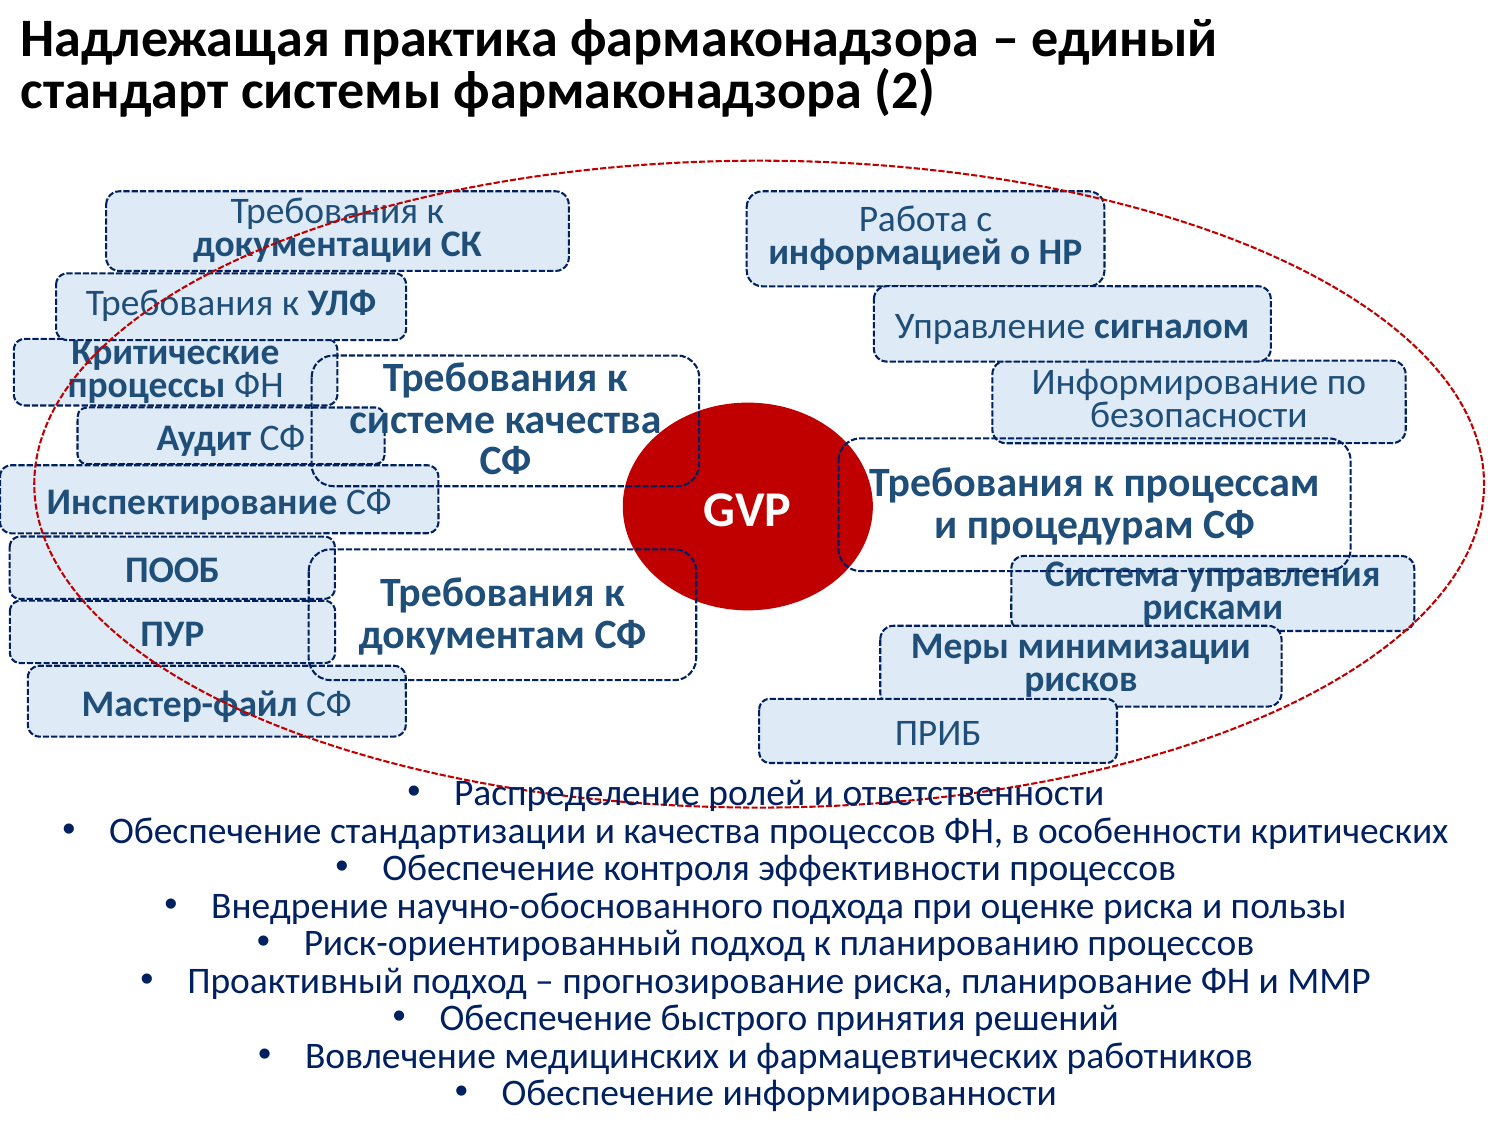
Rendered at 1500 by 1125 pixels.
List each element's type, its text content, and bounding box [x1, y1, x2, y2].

text_box Требования к документации СК [105, 190, 444, 273]
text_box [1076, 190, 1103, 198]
text_box Требования к УЛФ [55, 272, 205, 342]
text_box Мастер-файл СФ [26, 664, 304, 738]
text_box Инспектирование СФ [0, 464, 41, 535]
text_box [33, 159, 1486, 779]
text_box ПУР [8, 599, 153, 665]
text_box ПООБ [8, 535, 80, 600]
text_box Критические процессы ФН [12, 337, 105, 407]
text_box Требования к системе качества СФ [310, 354, 701, 488]
text_box Распределение ролей и ответственности Обеспечение стандартизации и качества процессов ФН, в особенности критических Обеспечение контроля эффективности процессов Внедрение научно-обоснованного подхода при оценке риска и пользы Риск-ориентированный подход к планированию процессов Проактивный подход – прогнозирование риска, планирование ФН и ММР Обеспечение быстрого принятия решений Вовлечение медицинских и фармацевтических работников Обеспечение информированности [11, 778, 1500, 1125]
title Надлежащая практика фармаконадзора – единый стандарт системы фармаконадзора (2) [5, 6, 1435, 128]
